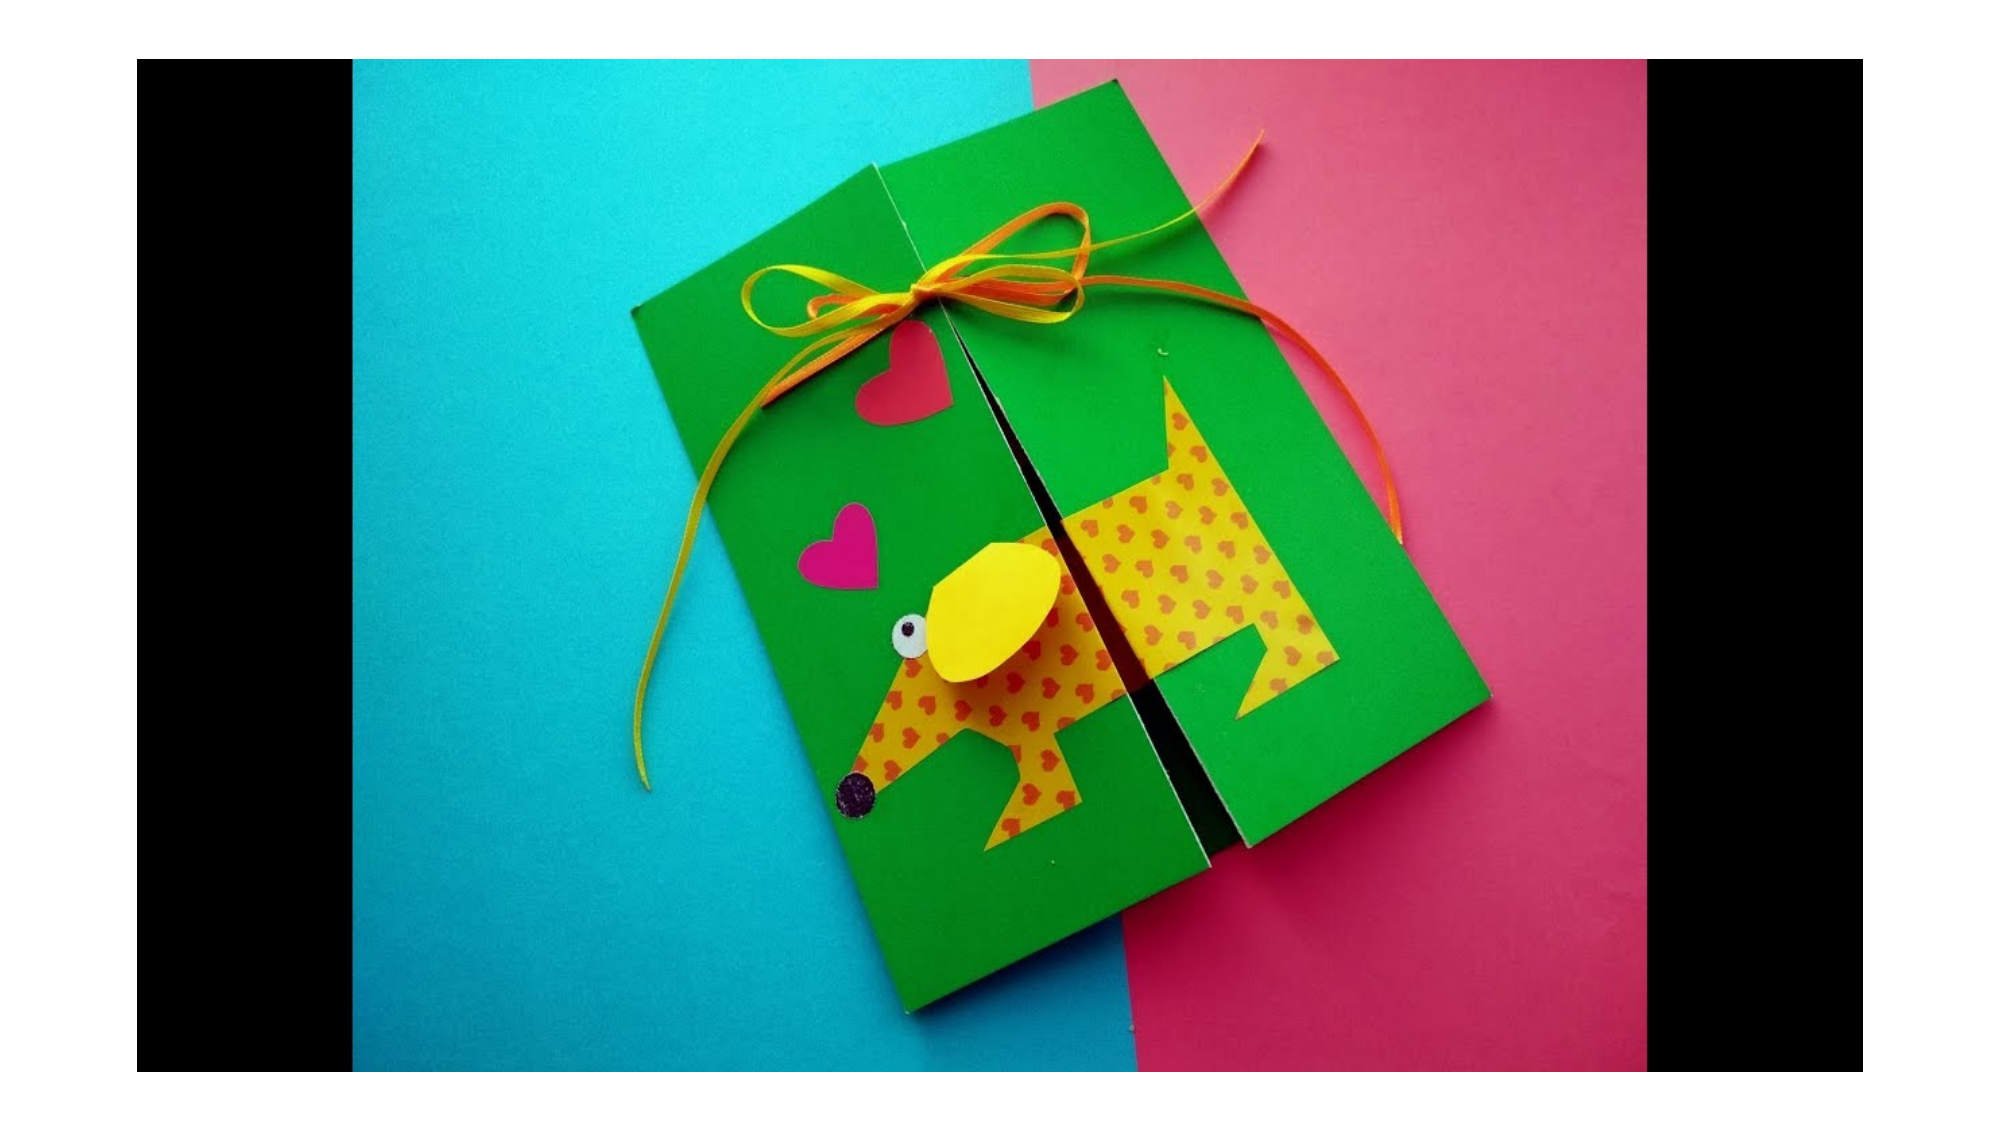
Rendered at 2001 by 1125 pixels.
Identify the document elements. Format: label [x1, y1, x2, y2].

list [137, 59, 1863, 1072]
